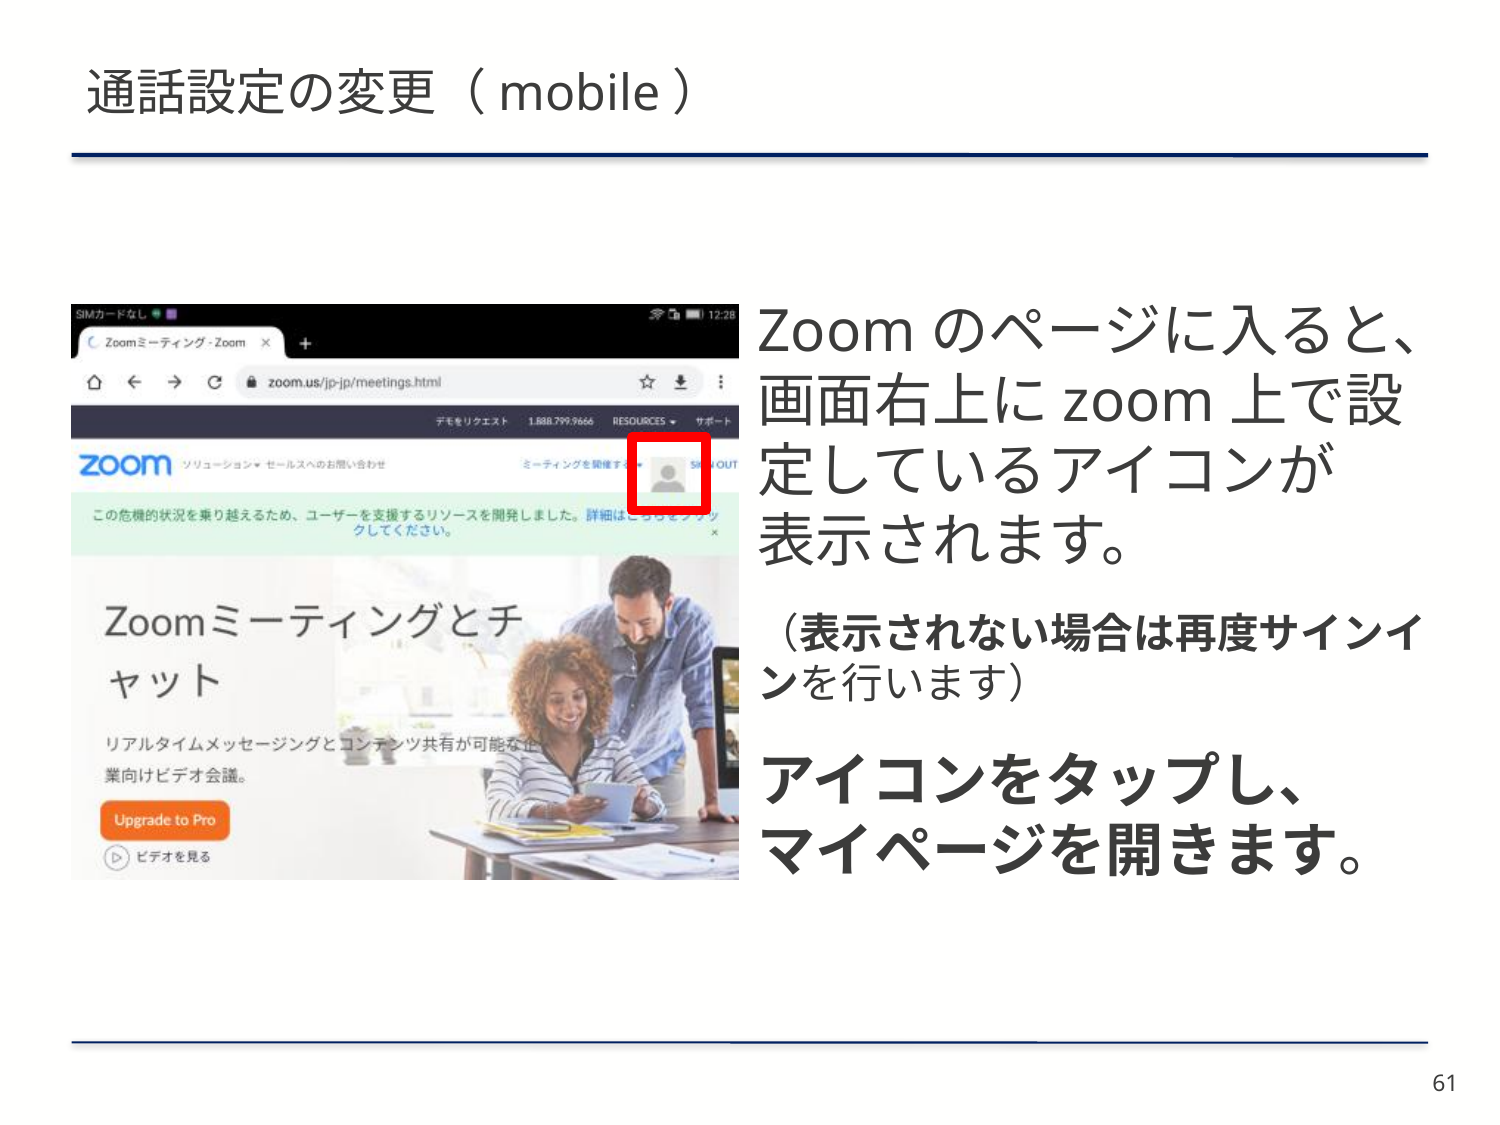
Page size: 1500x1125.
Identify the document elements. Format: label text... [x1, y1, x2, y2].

slide_number 61 [1417, 1055, 1489, 1113]
title 通話設定の変更（mobile） [71, 37, 1429, 143]
list Zoomのページに入ると、画面右上にzoom上で設定しているアイコンが 表示されます。 （表示されない場合は再度サインインを行います） アイコンをタップし、 マイページを開きます。 [742, 163, 1467, 1013]
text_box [71, 303, 740, 881]
